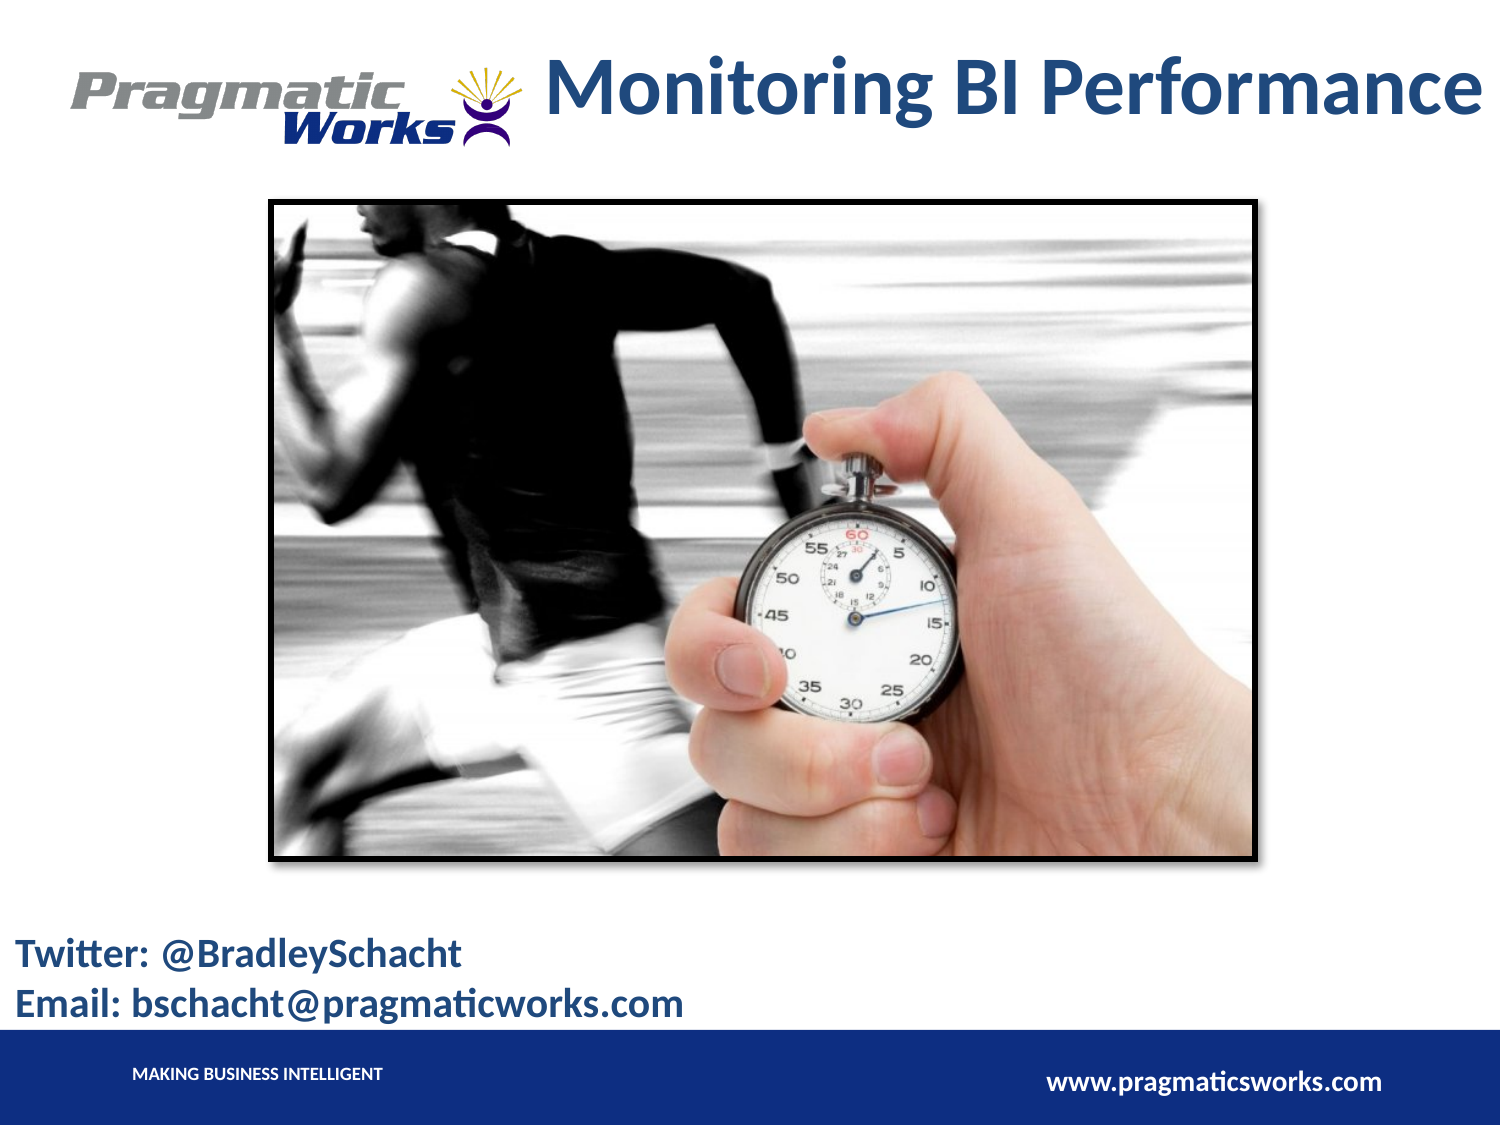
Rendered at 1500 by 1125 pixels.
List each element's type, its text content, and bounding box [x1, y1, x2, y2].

picture [274, 204, 1252, 857]
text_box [0, 1029, 1500, 1125]
title Monitoring BI Performance [0, 0, 1500, 188]
text_box Twitter: @BradleySchacht Email: bschacht@pragmaticworks.com [0, 924, 763, 1028]
picture [49, 37, 543, 177]
